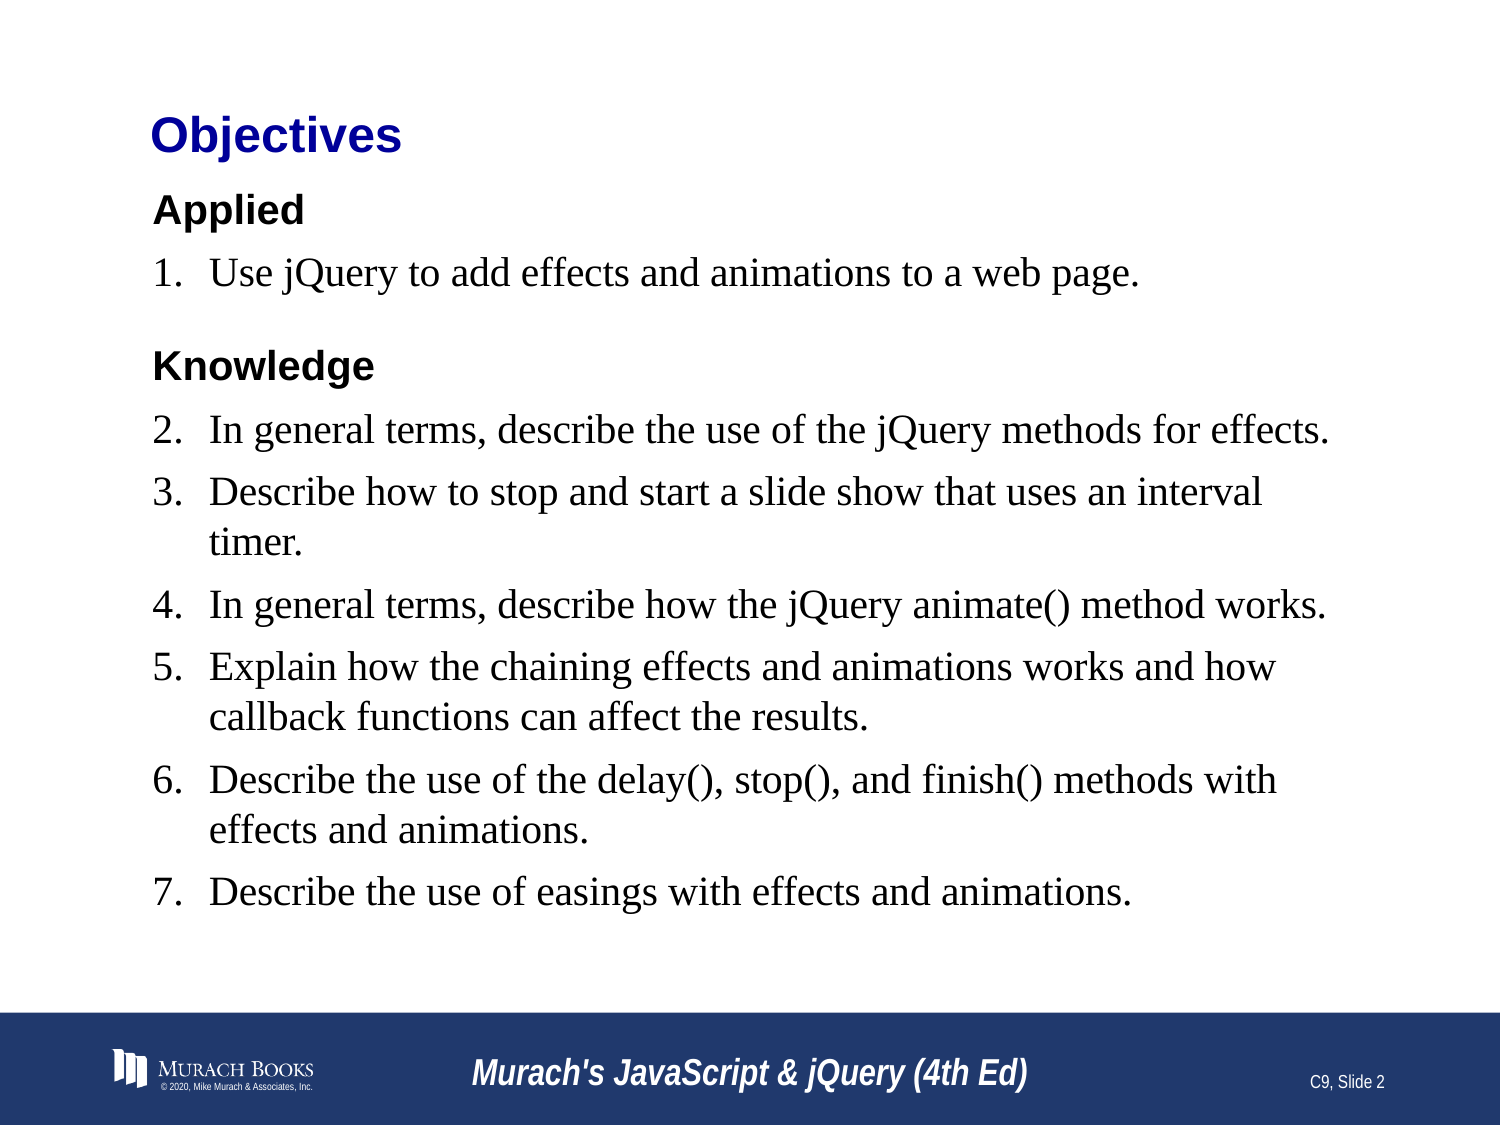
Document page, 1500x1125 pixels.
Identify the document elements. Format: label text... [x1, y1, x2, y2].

list Applied Use jQuery to add effects and animations to a web page. Knowledge In general terms, describe the use of the jQuery methods for effects. Describe how to stop and start a slide show that uses an interval timer. In general terms, describe how the jQuery animate() method works. Explain how the chaining effects and animations works and how callback functions can affect the results. Describe the use of the delay(), stop(), and finish() methods with effects and animations. Describe the use of easings with effects and animations. [137, 174, 1350, 975]
footer © 2020, Mike Murach & Associates, Inc. [12, 1025, 463, 1100]
title Objectives [150, 102, 1350, 164]
slide_number Murach's JavaScript & jQuery (4th Ed) [463, 1025, 1050, 1100]
slide_number C9, Slide 2 [1087, 1025, 1400, 1100]
